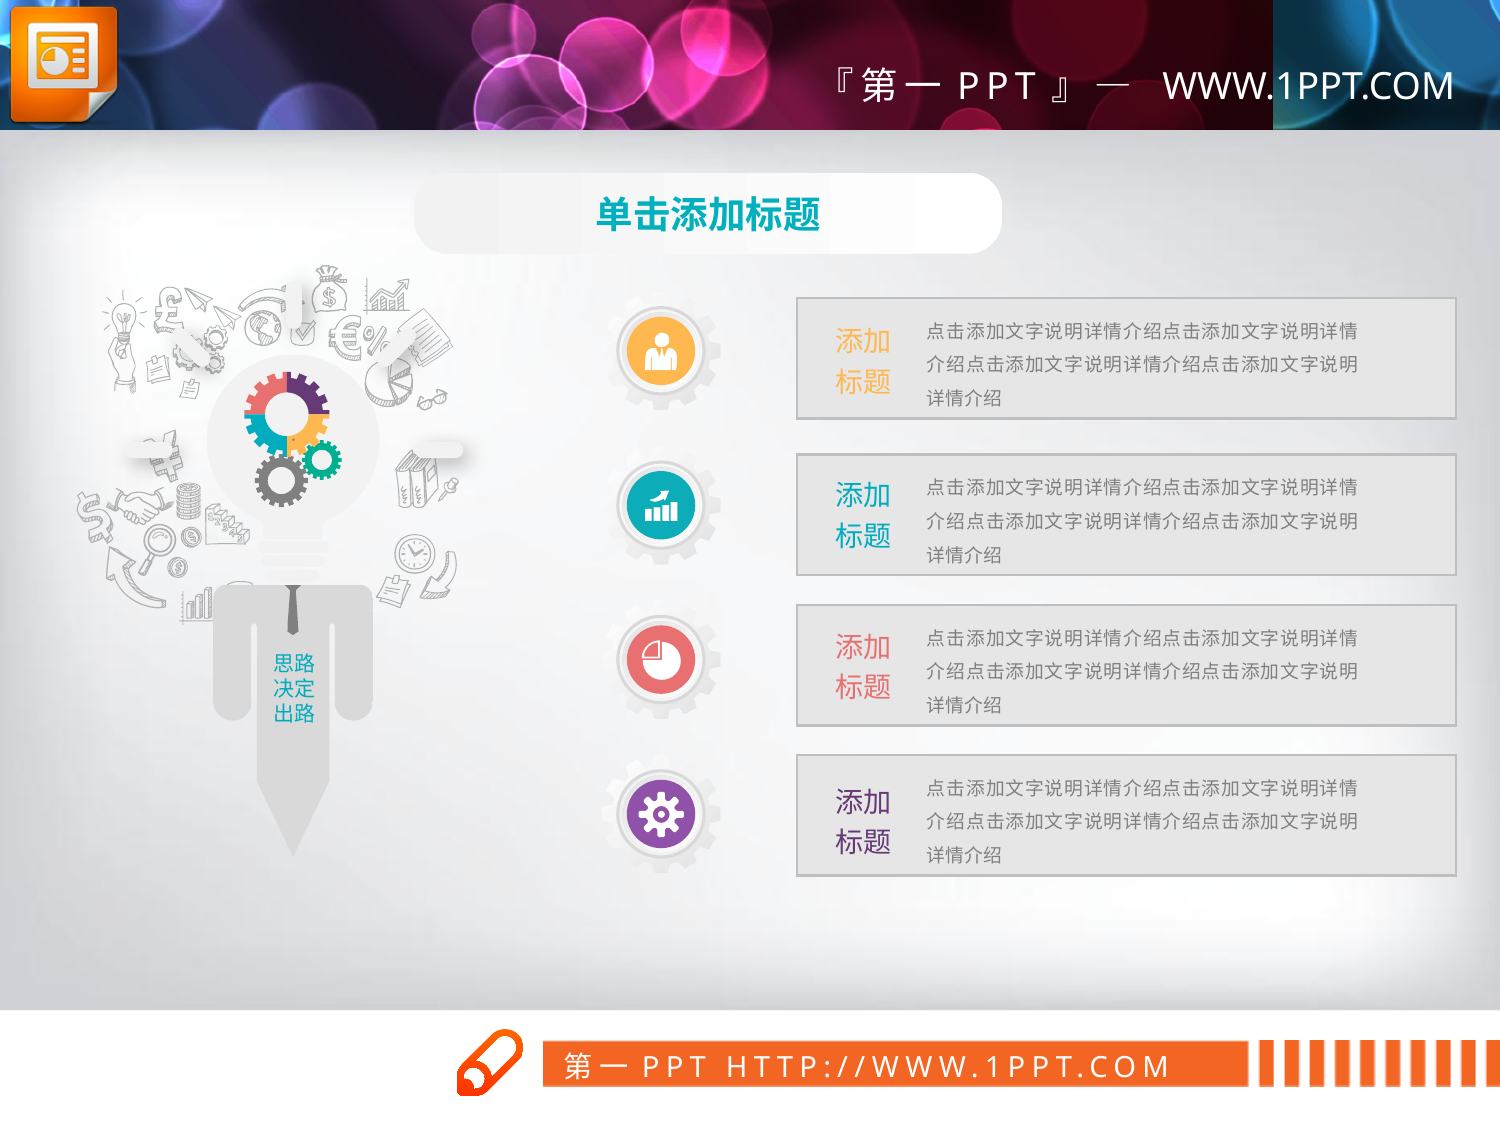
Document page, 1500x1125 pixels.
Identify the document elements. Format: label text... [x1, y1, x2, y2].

text_box 添加 标题 [820, 309, 910, 406]
text_box 添加 标题 [820, 463, 921, 560]
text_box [76, 264, 460, 626]
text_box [206, 354, 380, 858]
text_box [601, 754, 721, 874]
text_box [243, 371, 342, 508]
text_box 添加 标题 [820, 770, 921, 866]
text_box [796, 454, 1457, 576]
text_box [796, 754, 1457, 876]
text_box 点击添加文字说明详情介绍点击添加文字说明详情介绍点击添加文字说明详情介绍点击添加文字说明详情介绍 [912, 607, 1373, 724]
text_box 点击添加文字说明详情介绍点击添加文字说明详情介绍点击添加文字说明详情介绍点击添加文字说明详情介绍 [912, 300, 1373, 417]
text_box 单击添加标题 [414, 172, 1003, 254]
picture [543, 1040, 1500, 1087]
text_box 添加 标题 [820, 614, 921, 711]
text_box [601, 291, 721, 410]
picture [0, 0, 1500, 1012]
text_box [796, 604, 1457, 726]
text_box 点击添加文字说明详情介绍点击添加文字说明详情介绍点击添加文字说明详情介绍点击添加文字说明详情介绍 [912, 457, 1373, 574]
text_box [601, 600, 721, 719]
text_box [601, 445, 721, 565]
text_box [796, 297, 1457, 419]
text_box 点击添加文字说明详情介绍点击添加文字说明详情介绍点击添加文字说明详情介绍点击添加文字说明详情介绍 [912, 757, 1373, 874]
